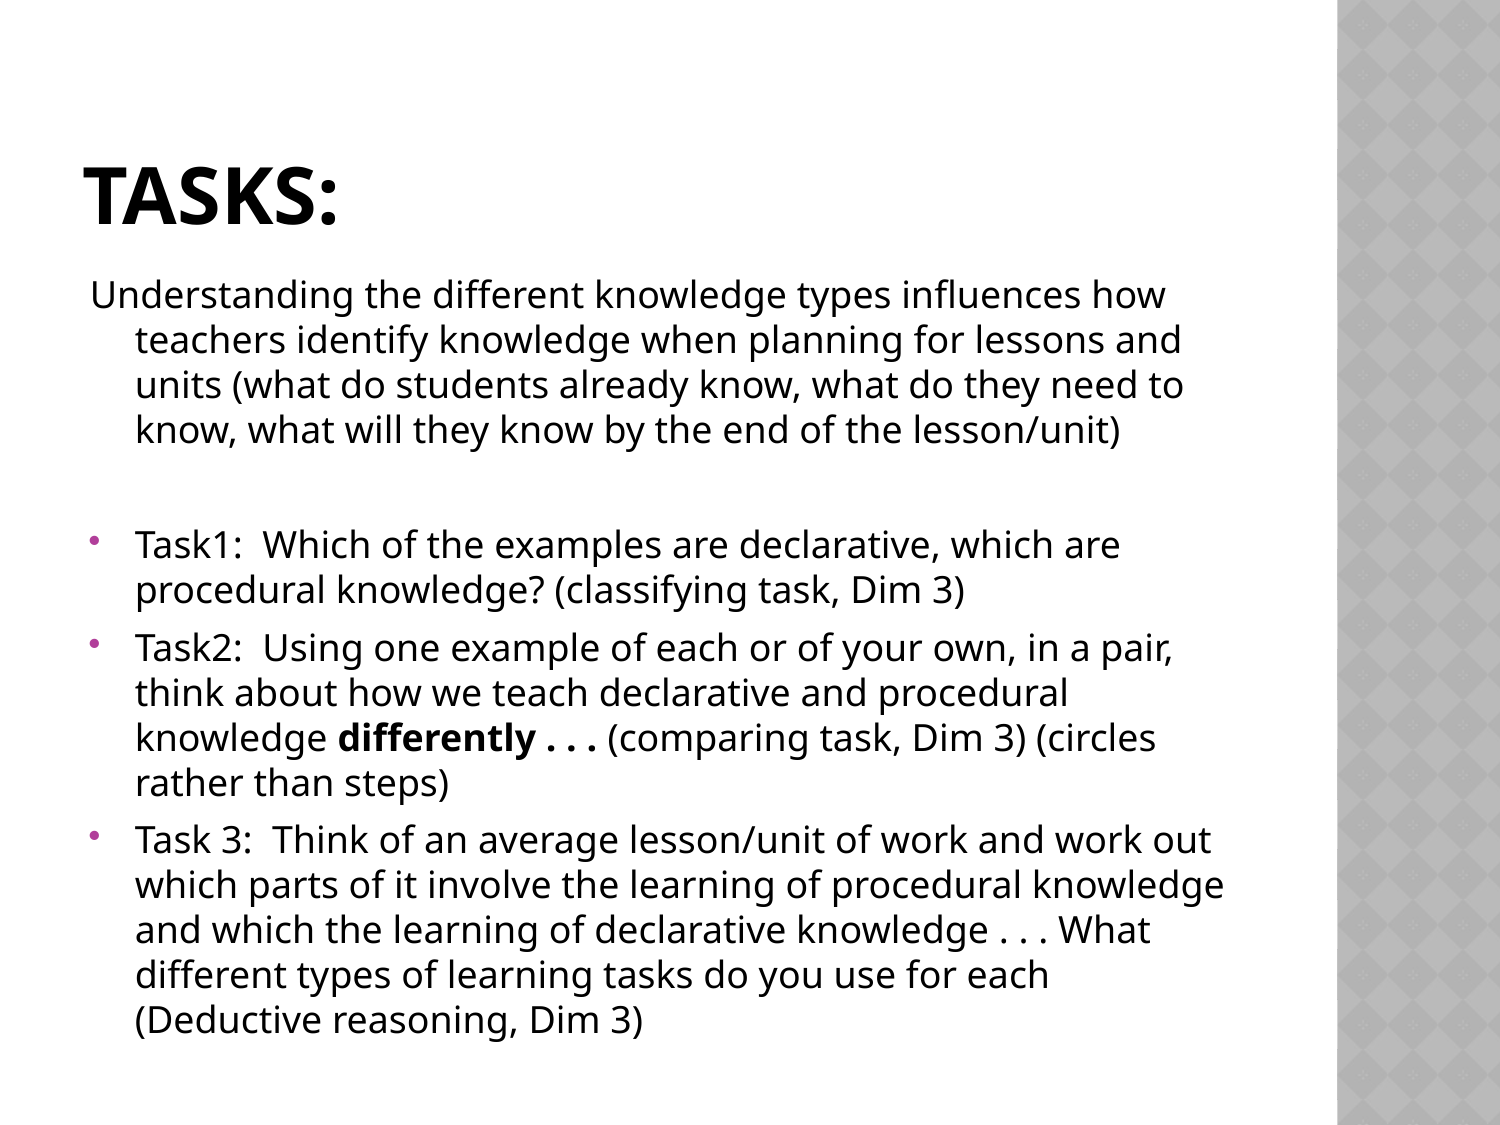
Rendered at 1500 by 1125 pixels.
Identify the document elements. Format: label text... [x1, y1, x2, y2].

list Understanding the different knowledge types influences how teachers identify knowledge when planning for lessons and units (what do students already know, what do they need to know, what will they know by the end of the lesson/unit) Task1: Which of the examples are declarative, which are procedural knowledge? (classifying task, Dim 3) Task2: Using one example of each or of your own, in a pair, think about how we teach declarative and procedural knowledge differently . . . (comparing task, Dim 3) (circles rather than steps) Task 3: Think of an average lesson/unit of work and work out which parts of it involve the learning of procedural knowledge and which the learning of declarative knowledge . . . What different types of learning tasks do you use for each (Deductive reasoning, Dim 3) [75, 264, 1263, 1059]
title TASKS: [75, 52, 1263, 240]
